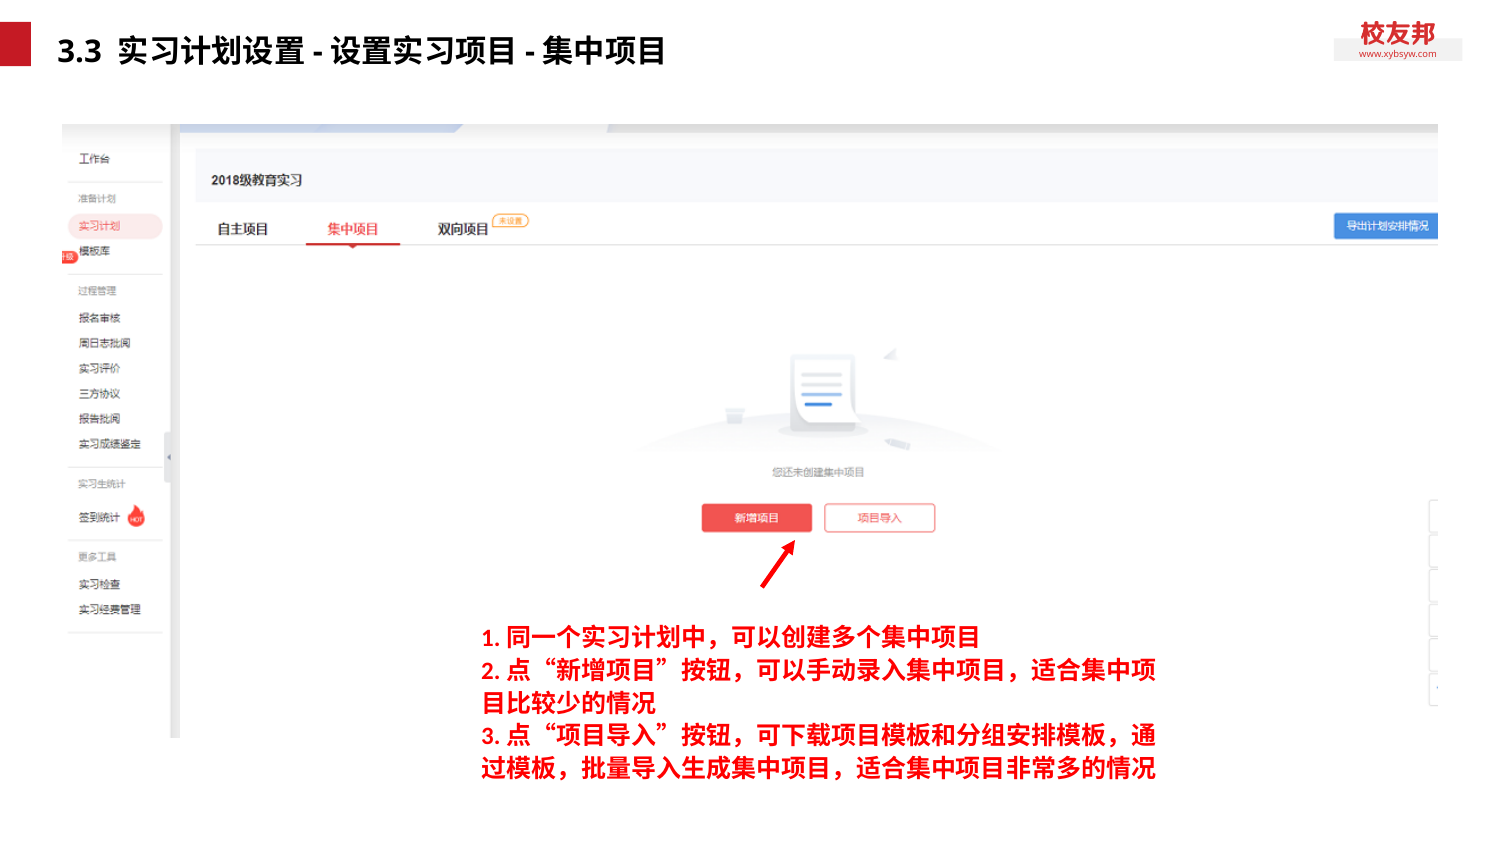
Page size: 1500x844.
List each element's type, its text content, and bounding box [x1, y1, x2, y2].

picture [62, 124, 1438, 738]
picture [1361, 21, 1435, 45]
title 3.3 实习计划设置-设置实习项目-集中项目 [42, 11, 939, 77]
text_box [761, 539, 795, 588]
text_box 1.同一个实习计划中，可以创建多个集中项目 2.点“新增项目”按钮，可以手动录入集中项目，适合集中项目比较少的情况 3.点“项目导入”按钮，可下载项目模板和分组安排模板，通过模板，批量导入生成集中项目，适合集中项目非常多的情况 [466, 738, 1185, 791]
